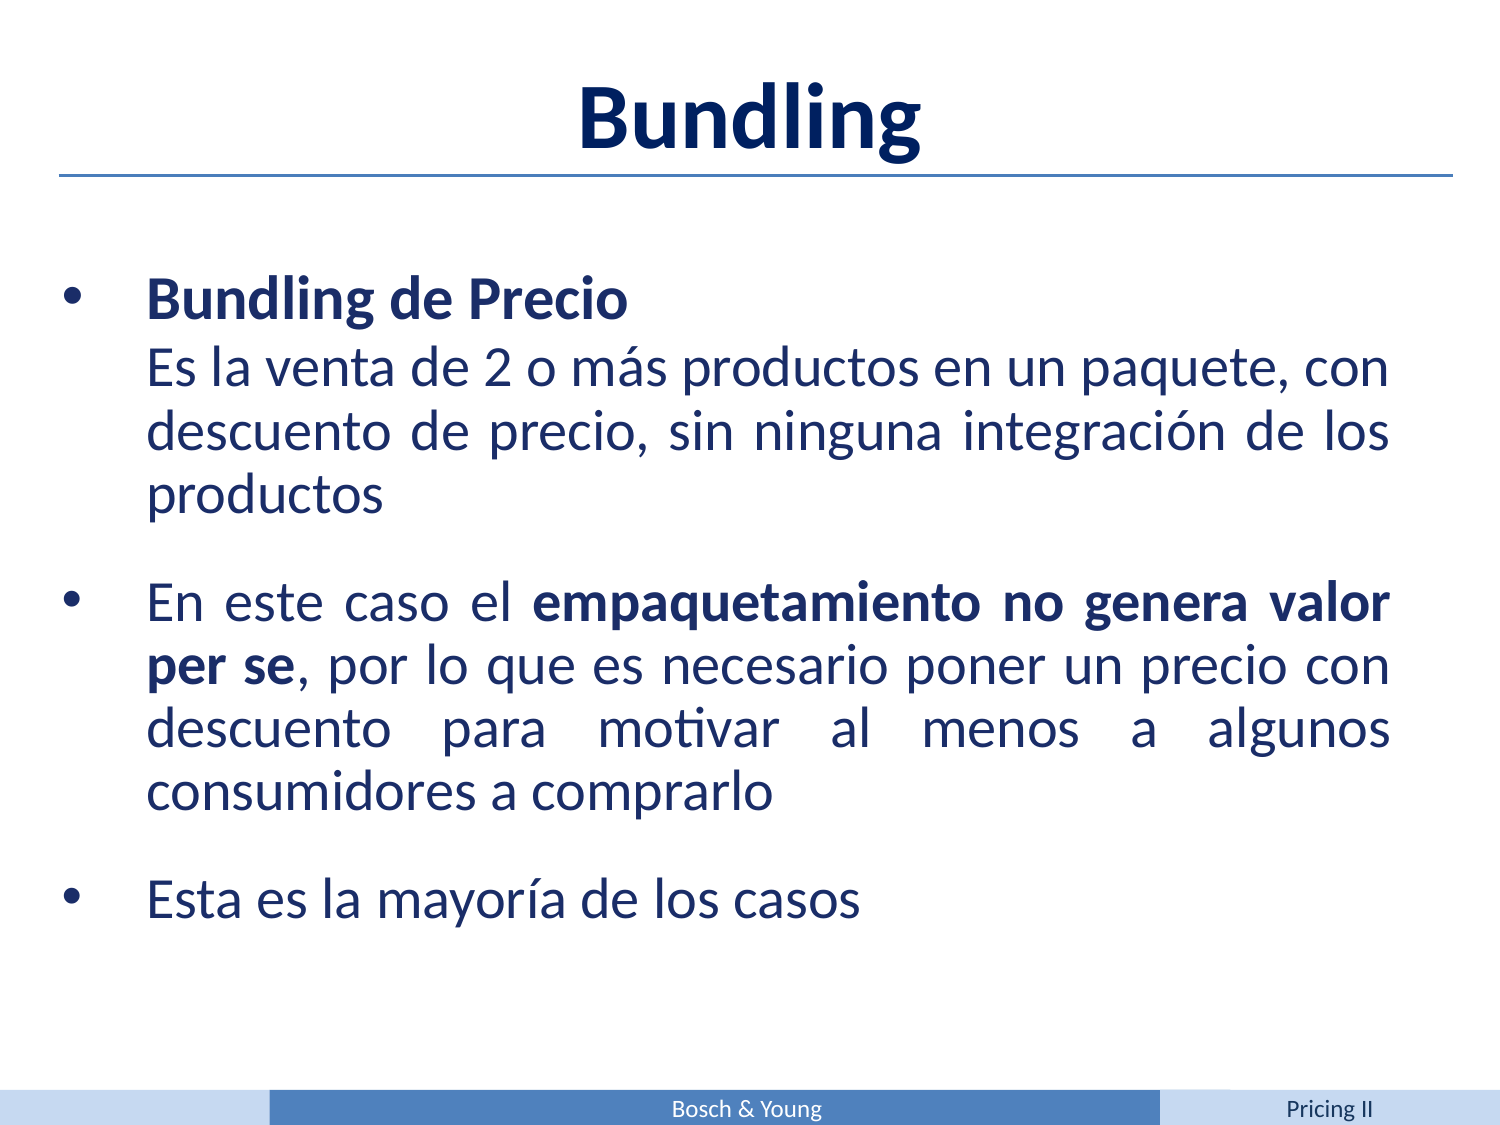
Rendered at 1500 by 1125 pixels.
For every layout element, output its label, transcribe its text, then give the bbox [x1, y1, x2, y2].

text_box Pricing II [1158, 1088, 1500, 1125]
text_box Bosch & Young [272, 1088, 1158, 1125]
text_box Bundling de Precio Es la venta de 2 o más productos en un paquete, con descuento de precio, sin ninguna integración de los productos En este caso el empaquetamiento no genera valor per se, por lo que es necesario poner un precio con descuento para motivar al menos a algunos consumidores a comprarlo Esta es la mayoría de los casos [46, 257, 1407, 939]
text_box [0, 1088, 272, 1125]
text_box Bundling [35, 47, 1465, 175]
